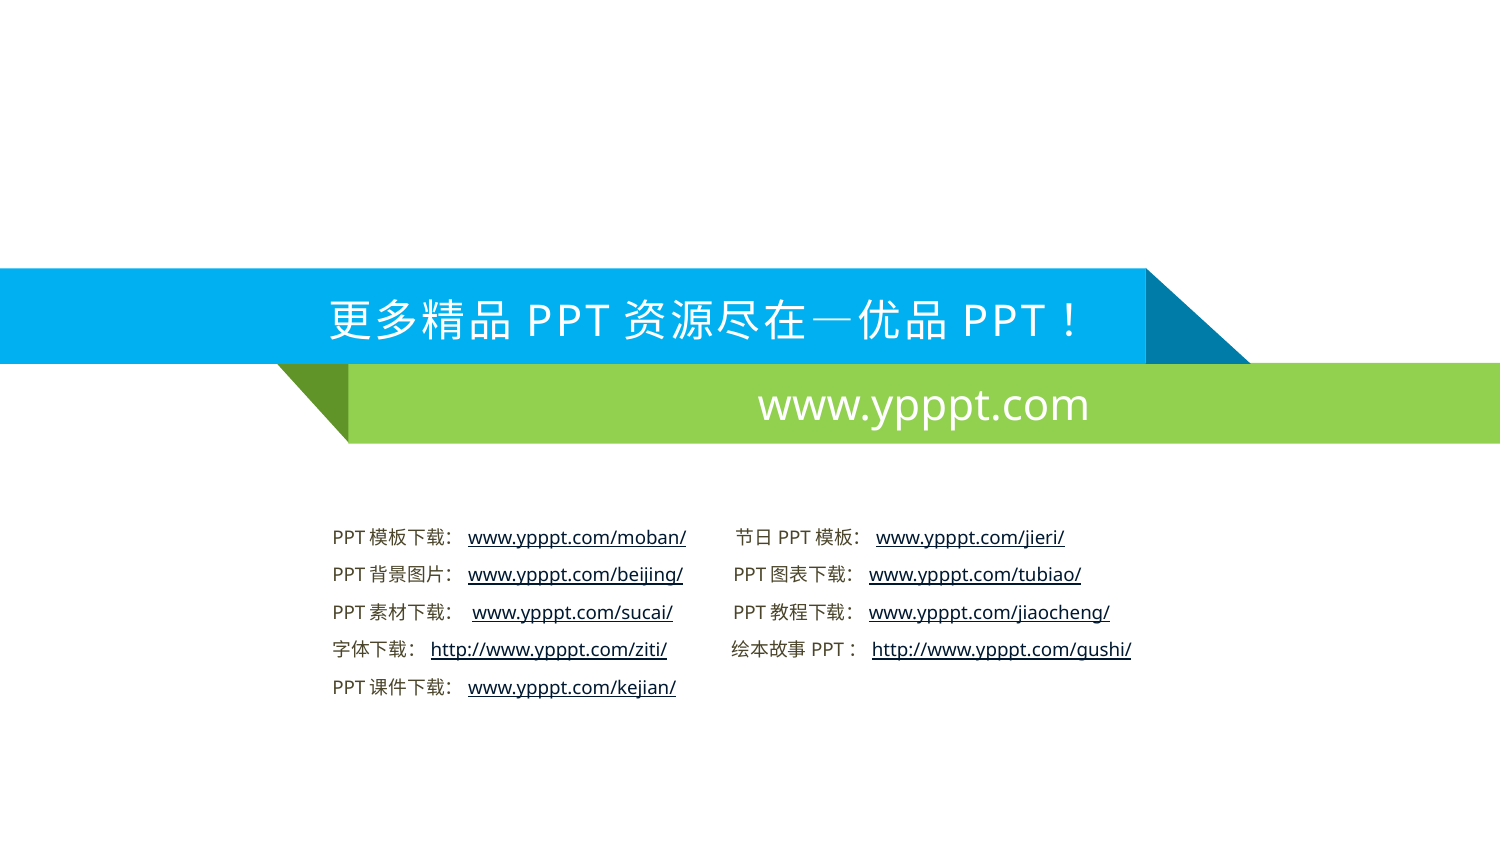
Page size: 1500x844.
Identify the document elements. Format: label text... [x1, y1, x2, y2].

text_box [276, 365, 347, 443]
text_box www.ypppt.com [347, 362, 1500, 445]
text_box 更多精品PPT资源尽在—优品PPT！ [0, 267, 1144, 365]
text_box [1144, 265, 1254, 365]
text_box PPT模板下载：www.ypppt.com/moban/ 节日PPT模板：www.ypppt.com/jieri/ PPT背景图片：www.ypppt.com/beijing/ PPT图表下载：www.ypppt.com/tubiao/ PPT素材下载： www.ypppt.com/sucai/ PPT教程下载：www.ypppt.com/jiaocheng/ 字体下载：http://www.ypppt.com/ziti/ 绘本故事PPT：http://www.ypppt.com/gushi/ PPT课件下载：www.ypppt.com/kejian/ [317, 482, 1168, 733]
